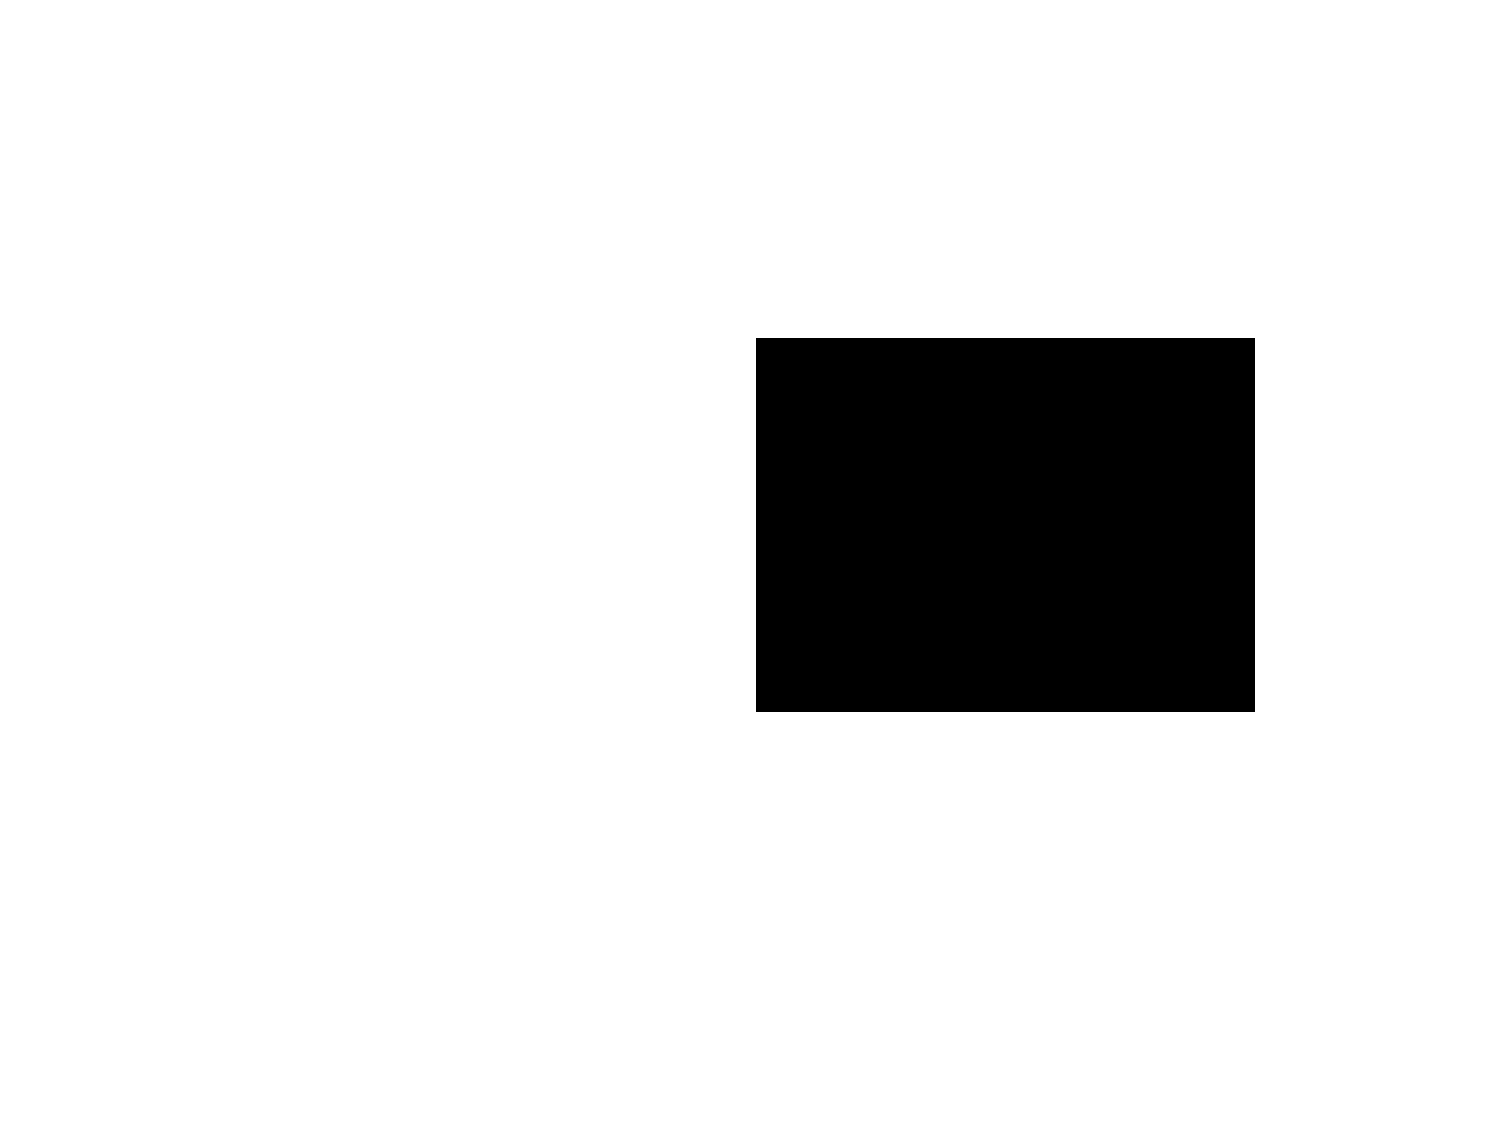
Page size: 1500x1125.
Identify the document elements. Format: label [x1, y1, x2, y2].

list [755, 337, 1256, 713]
